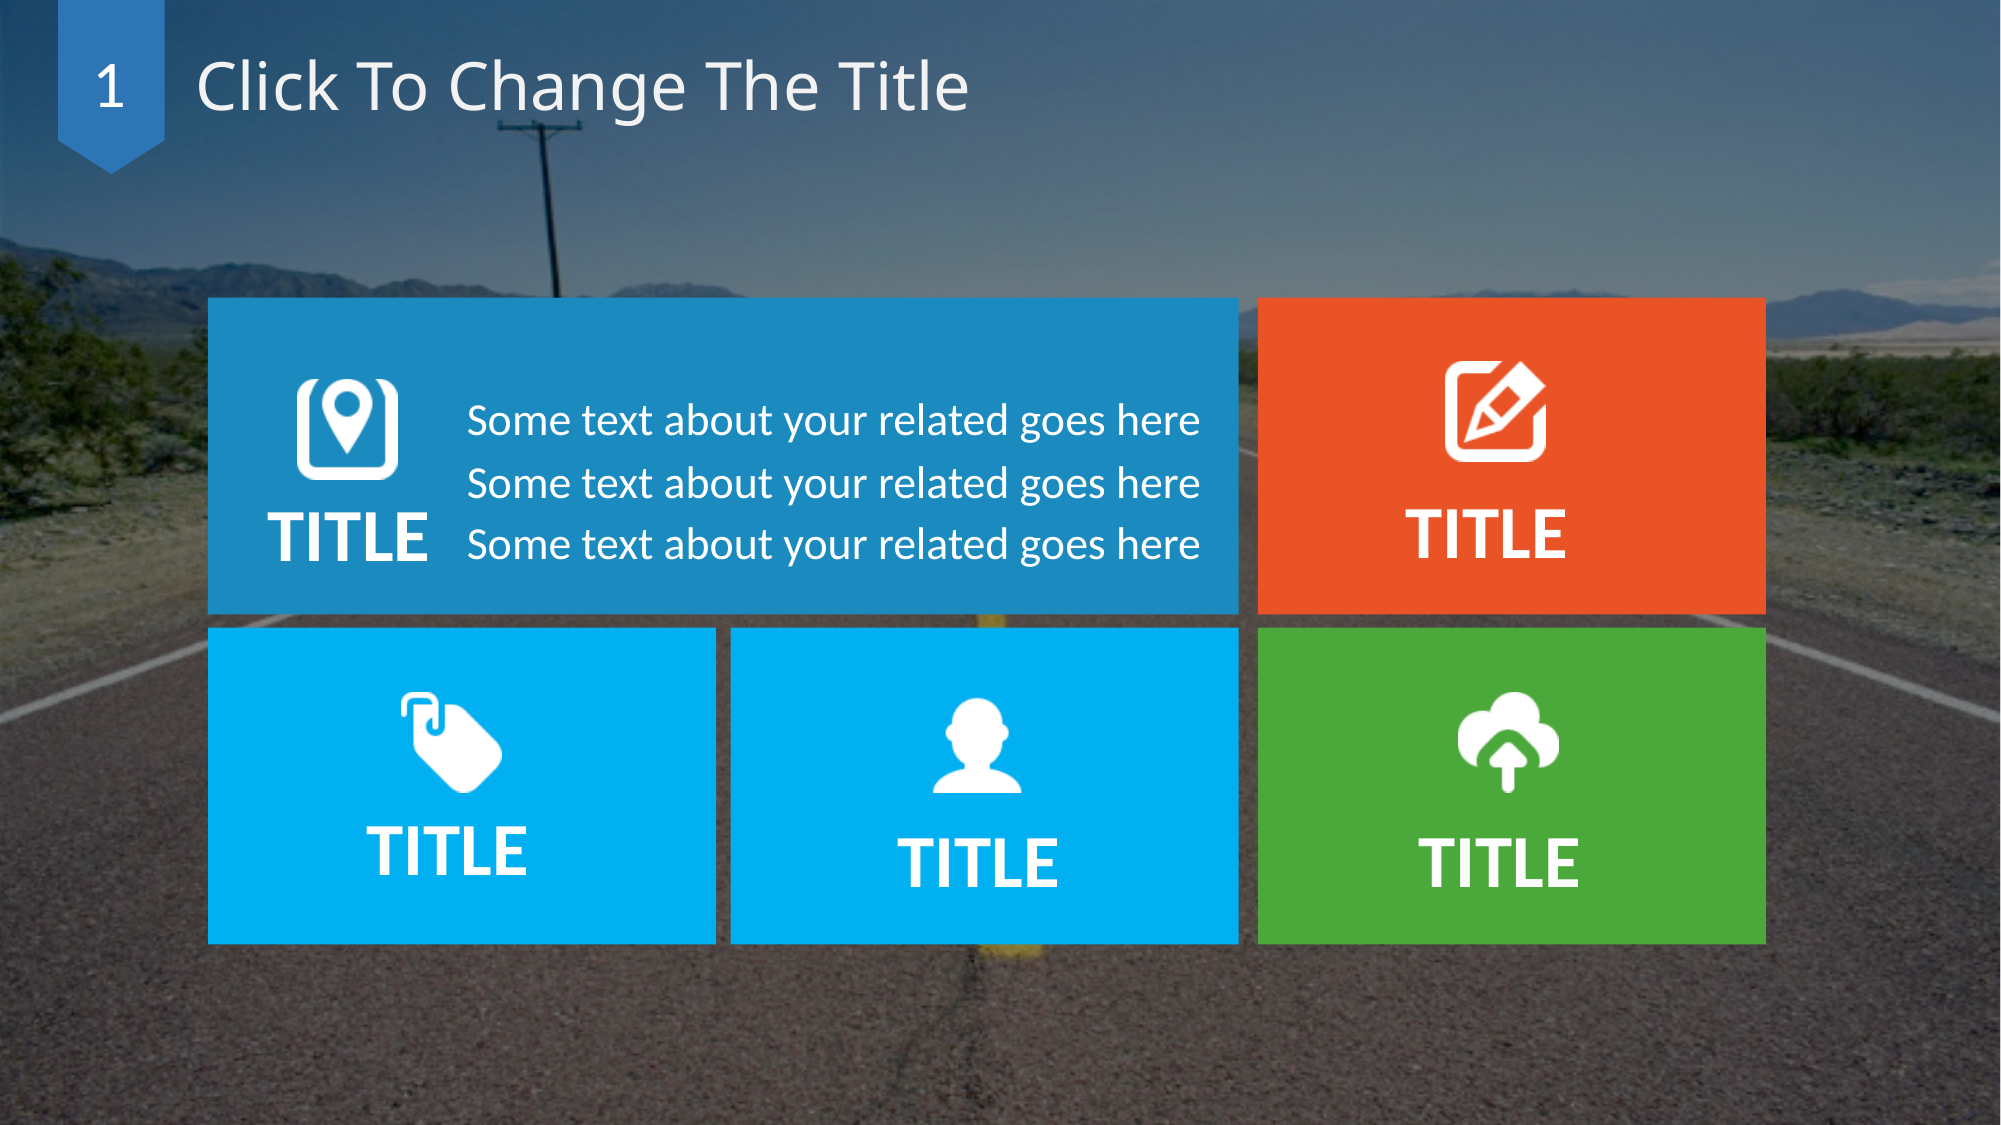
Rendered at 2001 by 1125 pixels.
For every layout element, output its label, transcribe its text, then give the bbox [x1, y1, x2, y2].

text_box Click To Change The Title [180, 36, 1119, 132]
text_box [730, 627, 1240, 946]
text_box Some text about your related goes here [452, 382, 1257, 445]
text_box [57, 0, 166, 176]
text_box TITLE [252, 479, 499, 585]
text_box 1 [77, 33, 184, 129]
picture [0, 0, 2001, 1125]
text_box TITLE [351, 792, 597, 898]
text_box TITLE [1390, 476, 1637, 582]
text_box TITLE [882, 804, 1129, 910]
text_box TITLE [1403, 804, 1650, 910]
text_box Some text about your related goes here [452, 506, 1257, 577]
text_box Some text about your related goes here [452, 445, 1257, 506]
text_box [1257, 297, 1767, 616]
text_box [207, 297, 1240, 616]
text_box [1257, 627, 1767, 946]
text_box [207, 627, 717, 946]
